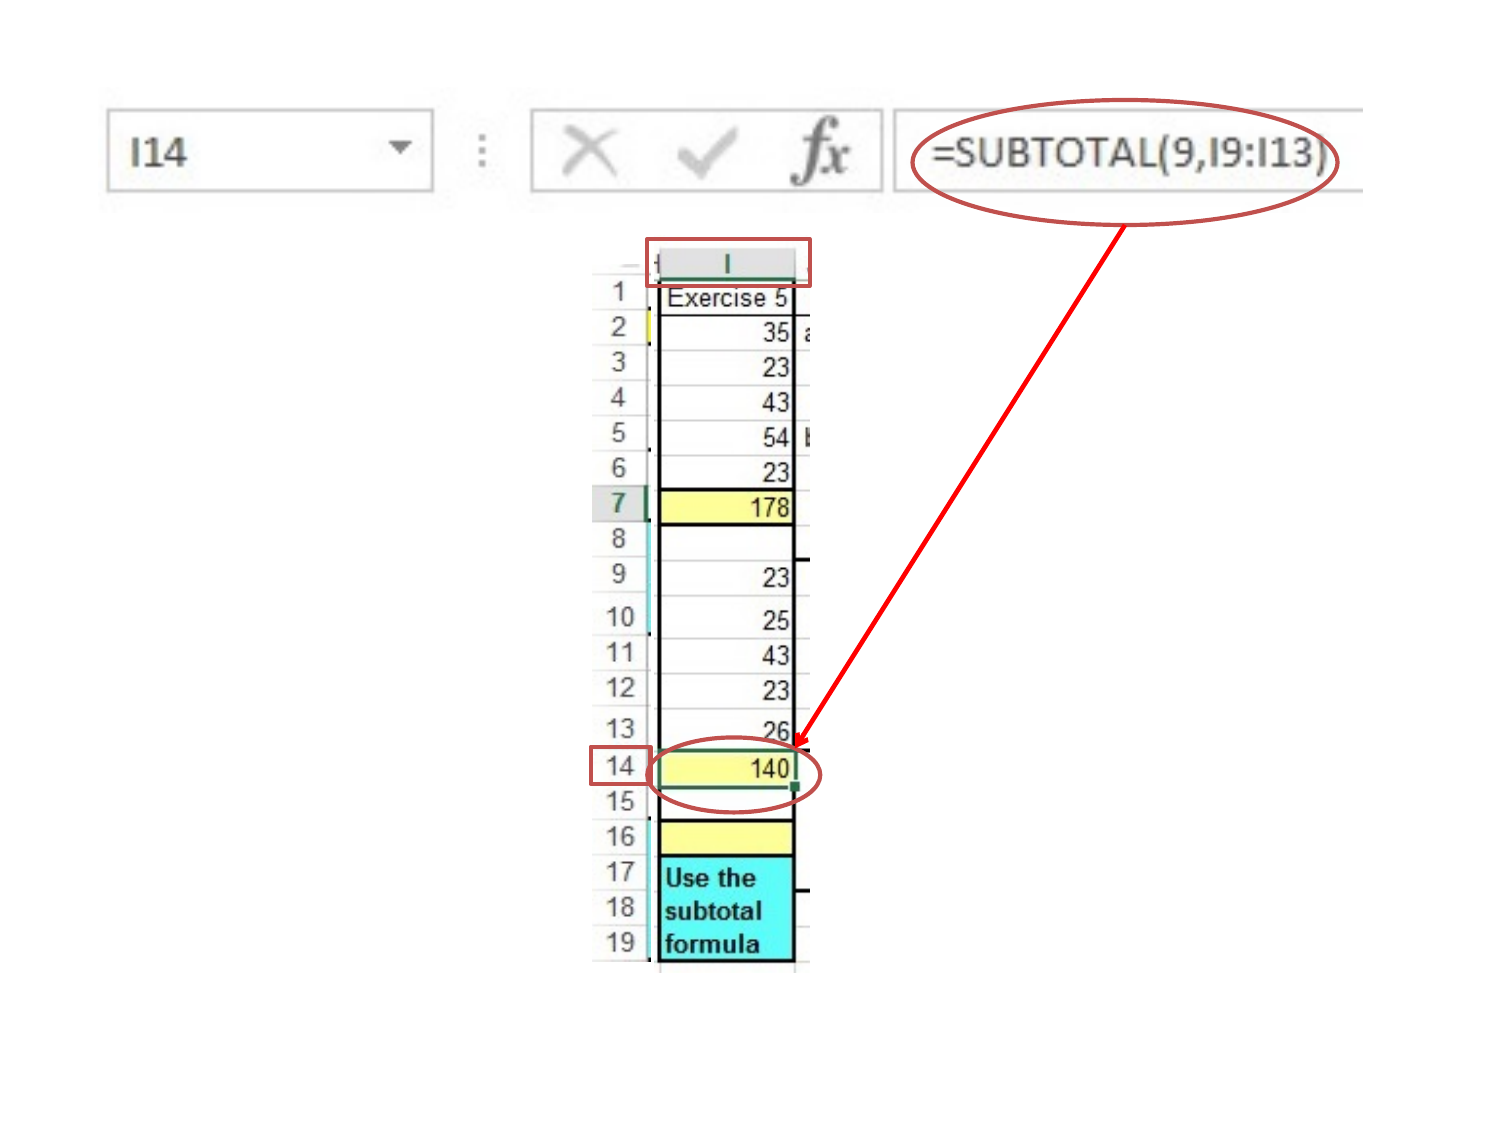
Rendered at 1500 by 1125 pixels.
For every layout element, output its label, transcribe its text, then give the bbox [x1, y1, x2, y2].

picture [591, 264, 651, 962]
text_box [645, 237, 650, 262]
picture [98, 87, 1363, 213]
picture [653, 235, 810, 973]
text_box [794, 224, 1126, 749]
title Subtotal [75, 45, 1425, 233]
text_box [1124, 222, 1210, 228]
text_box [815, 760, 823, 791]
